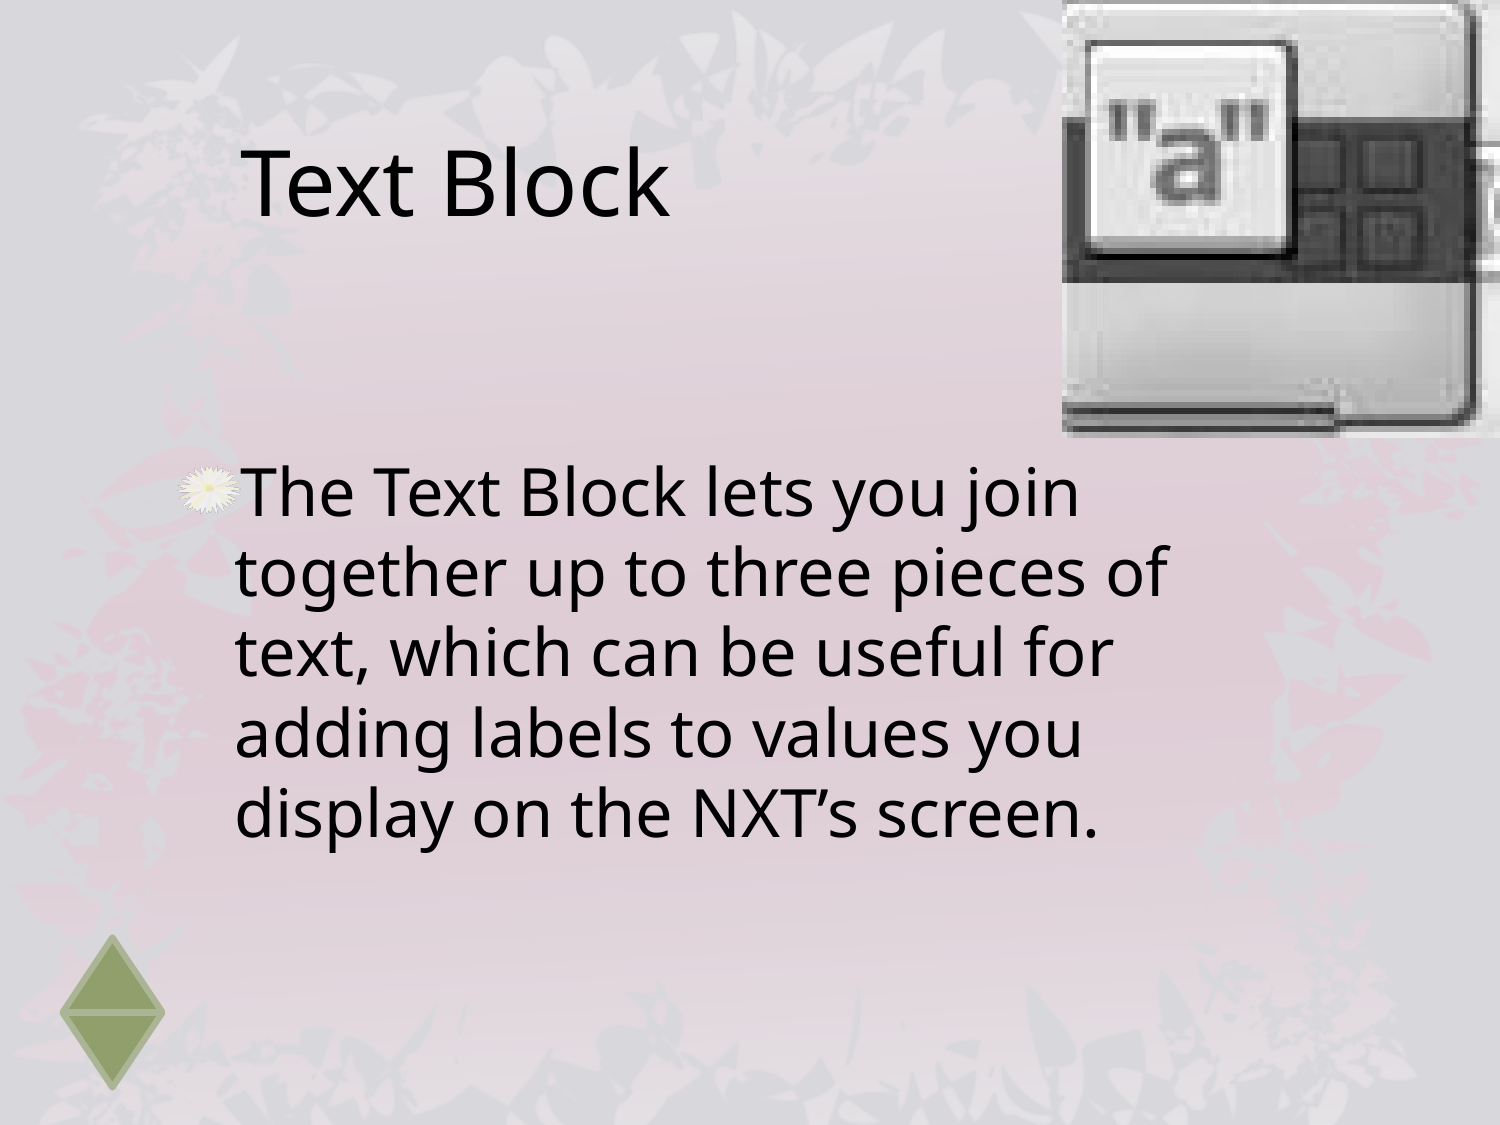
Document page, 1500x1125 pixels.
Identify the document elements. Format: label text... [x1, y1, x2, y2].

list The Text Block lets you join together up to three pieces of text, which can be useful for adding labels to values you display on the NXT’s screen. [162, 324, 1215, 1005]
picture [0, 0, 1500, 1125]
text_box [59, 934, 166, 1091]
text_box Text Block [224, 50, 1062, 309]
